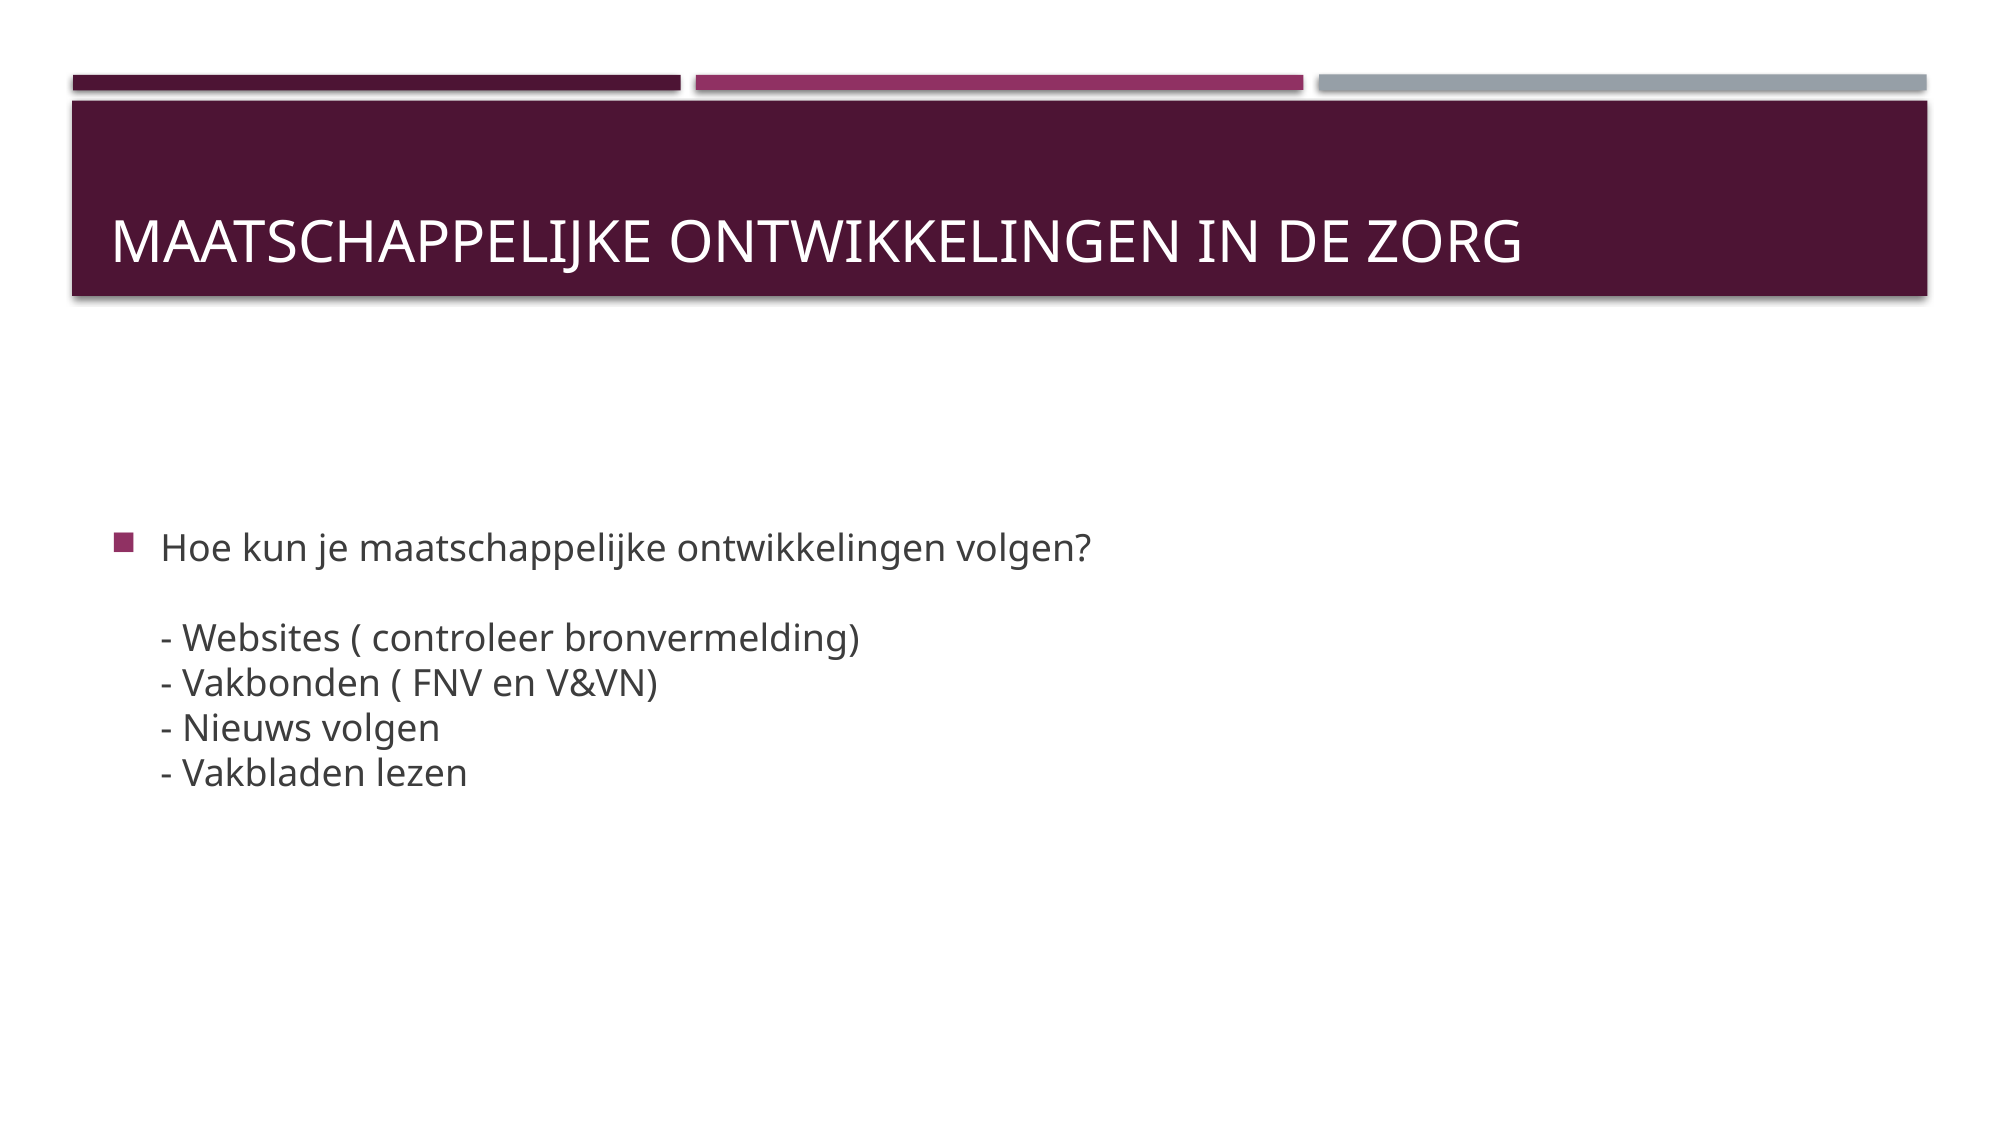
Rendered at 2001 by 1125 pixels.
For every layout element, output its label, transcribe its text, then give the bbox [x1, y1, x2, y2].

title Maatschappelijke ontwikkelingen in de zorg [95, 115, 1905, 282]
list Hoe kun je maatschappelijke ontwikkelingen volgen? - Websites ( controleer bronvermelding) - Vakbonden ( FNV en V&VN) - Nieuws volgen - Vakbladen lezen [95, 357, 1905, 962]
